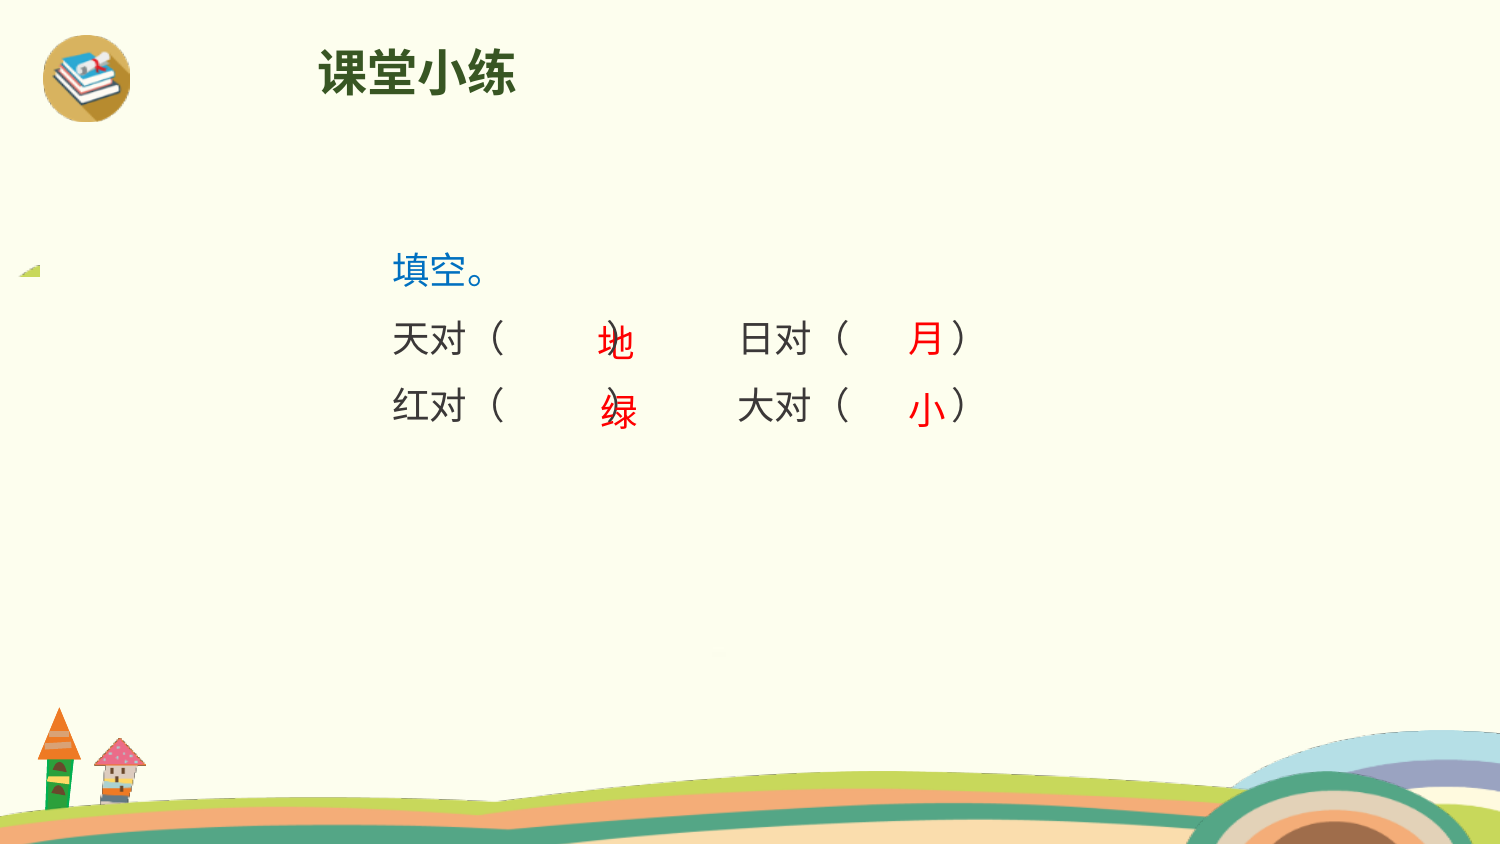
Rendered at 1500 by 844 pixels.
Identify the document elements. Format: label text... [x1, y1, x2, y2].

text_box 小 [838, 357, 983, 440]
picture [0, 0, 1500, 844]
text_box 月 [838, 285, 983, 357]
text_box 填空。 天对（ ） 日对（ ） 红对（ ） 大对（ ） [340, 217, 1156, 502]
text_box 课堂小练 [306, 35, 530, 107]
text_box 绿 [530, 359, 674, 442]
